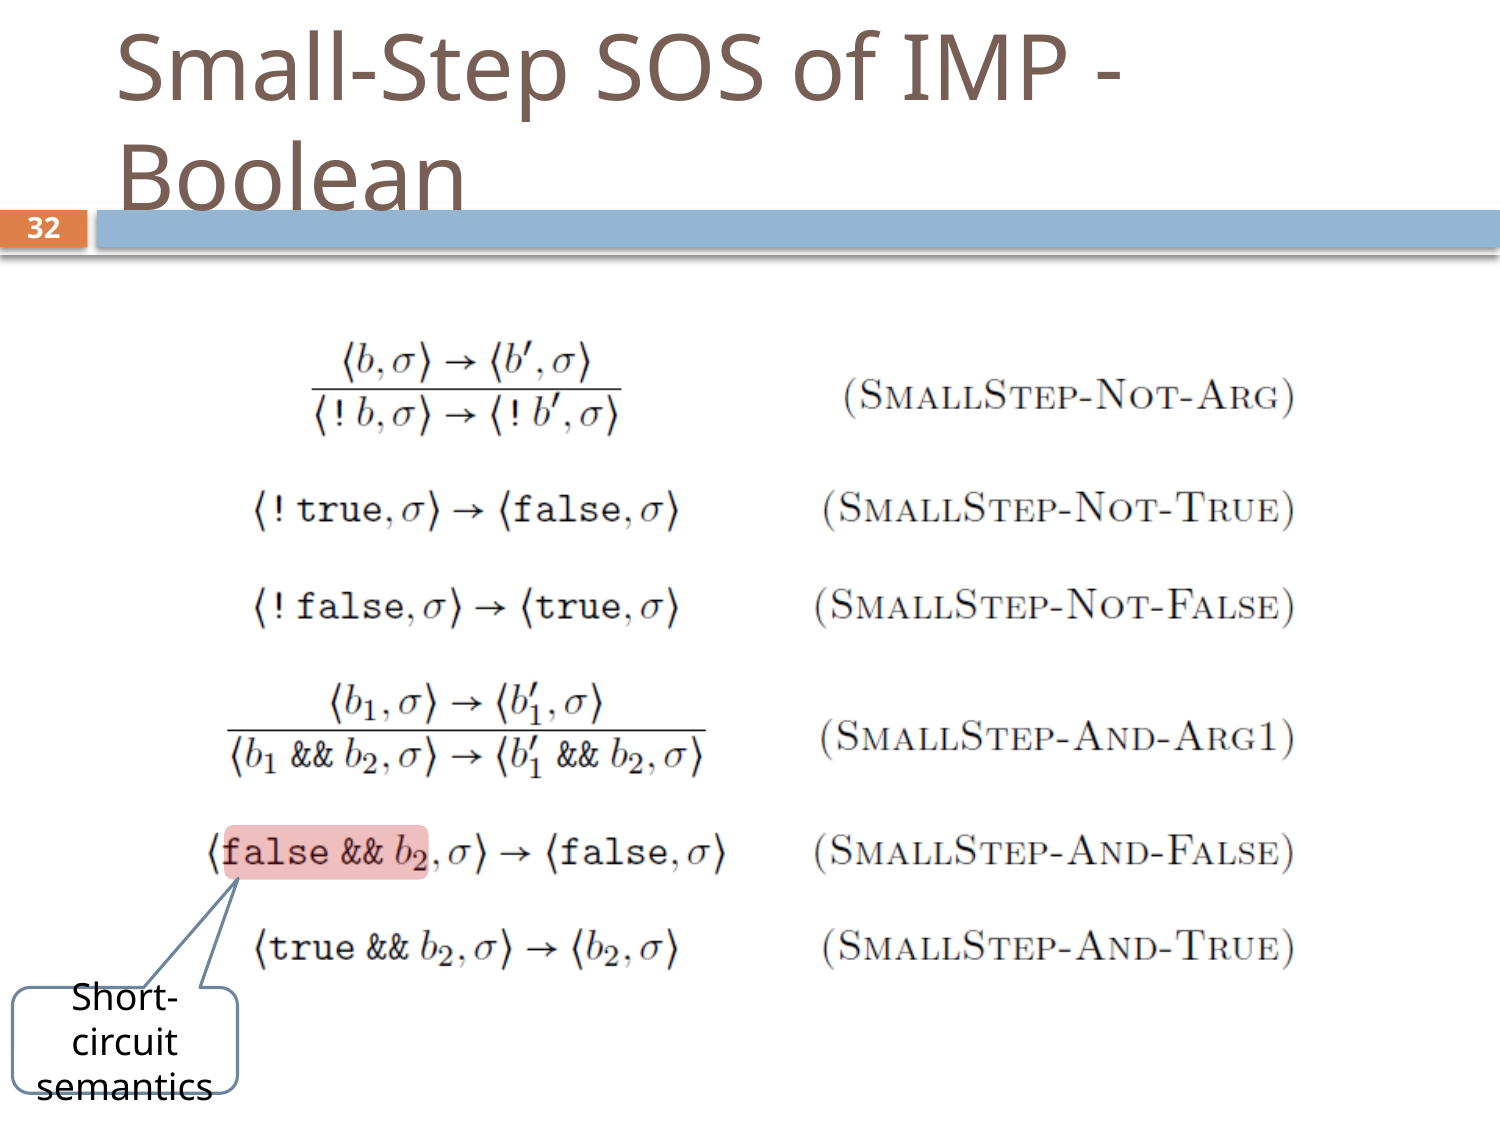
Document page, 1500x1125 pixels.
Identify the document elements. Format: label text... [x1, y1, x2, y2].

title Small-Step SOS of IMP - Boolean [100, 37, 1438, 200]
picture [201, 337, 1299, 985]
text_box Short-circuit semantics [10, 925, 240, 1095]
slide_number 32 [0, 208, 88, 249]
